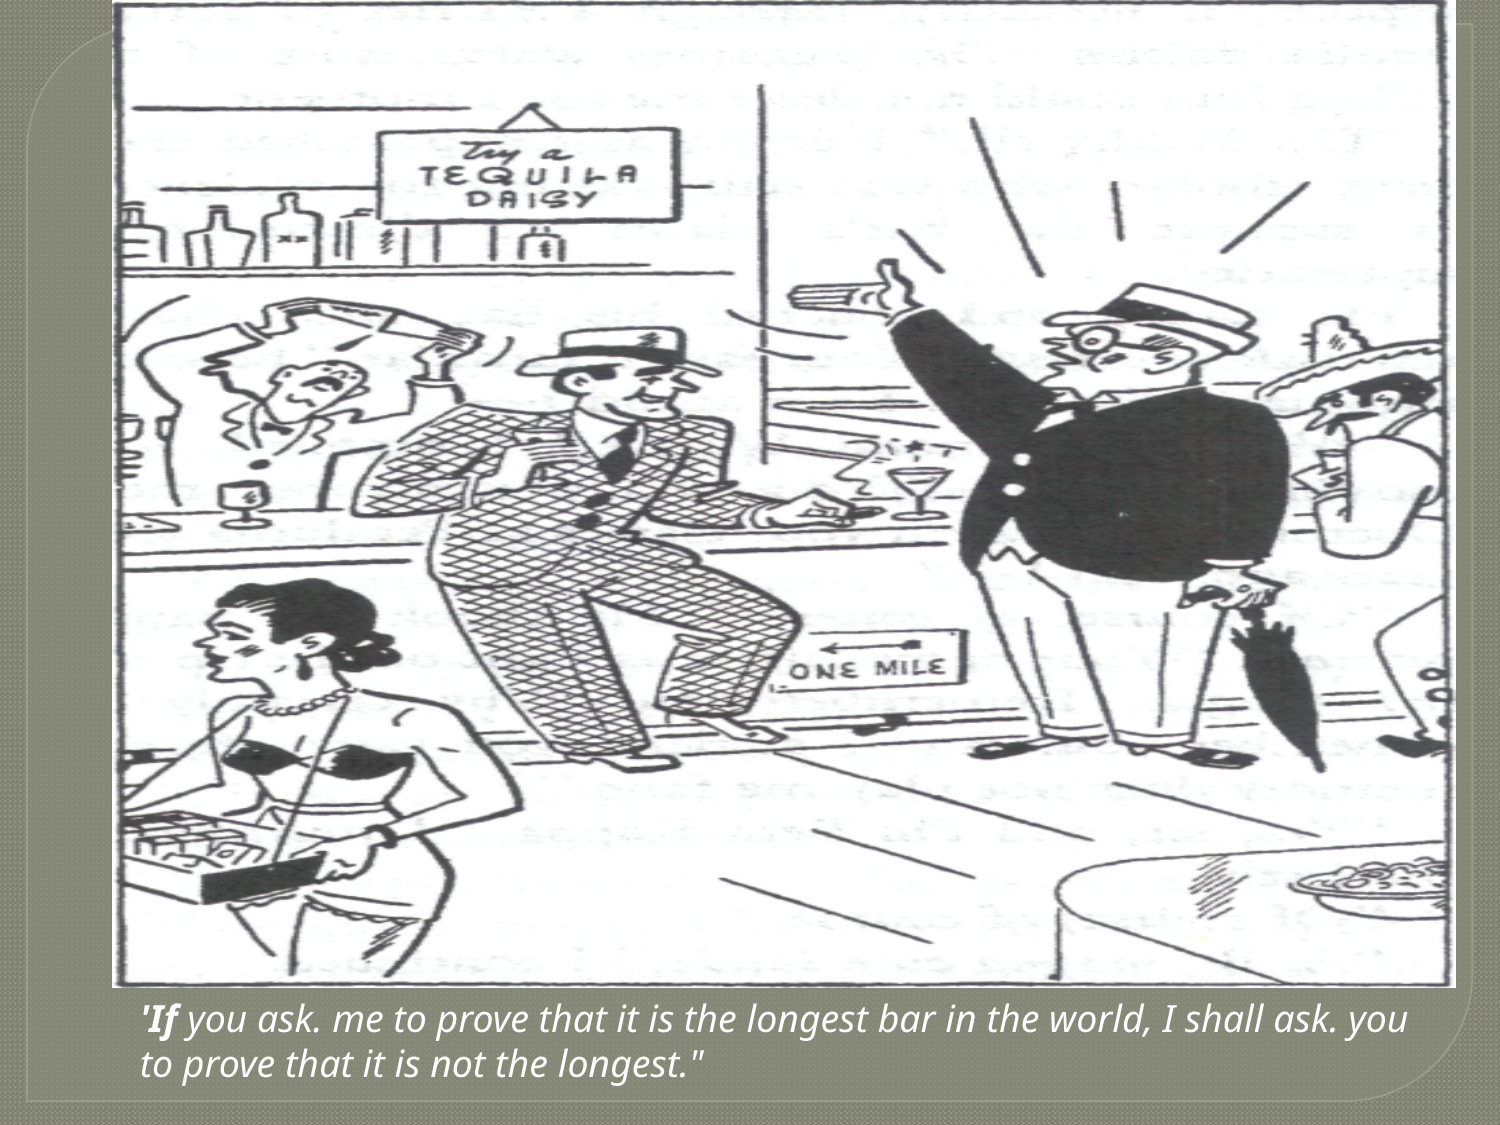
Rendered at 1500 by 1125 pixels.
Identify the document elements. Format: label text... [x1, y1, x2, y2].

text_box 'If you ask. me to prove that it is the longest bar in the world, I shall ask. you to prove that it is not the longest." [125, 1000, 1438, 1125]
picture [112, 0, 1456, 988]
